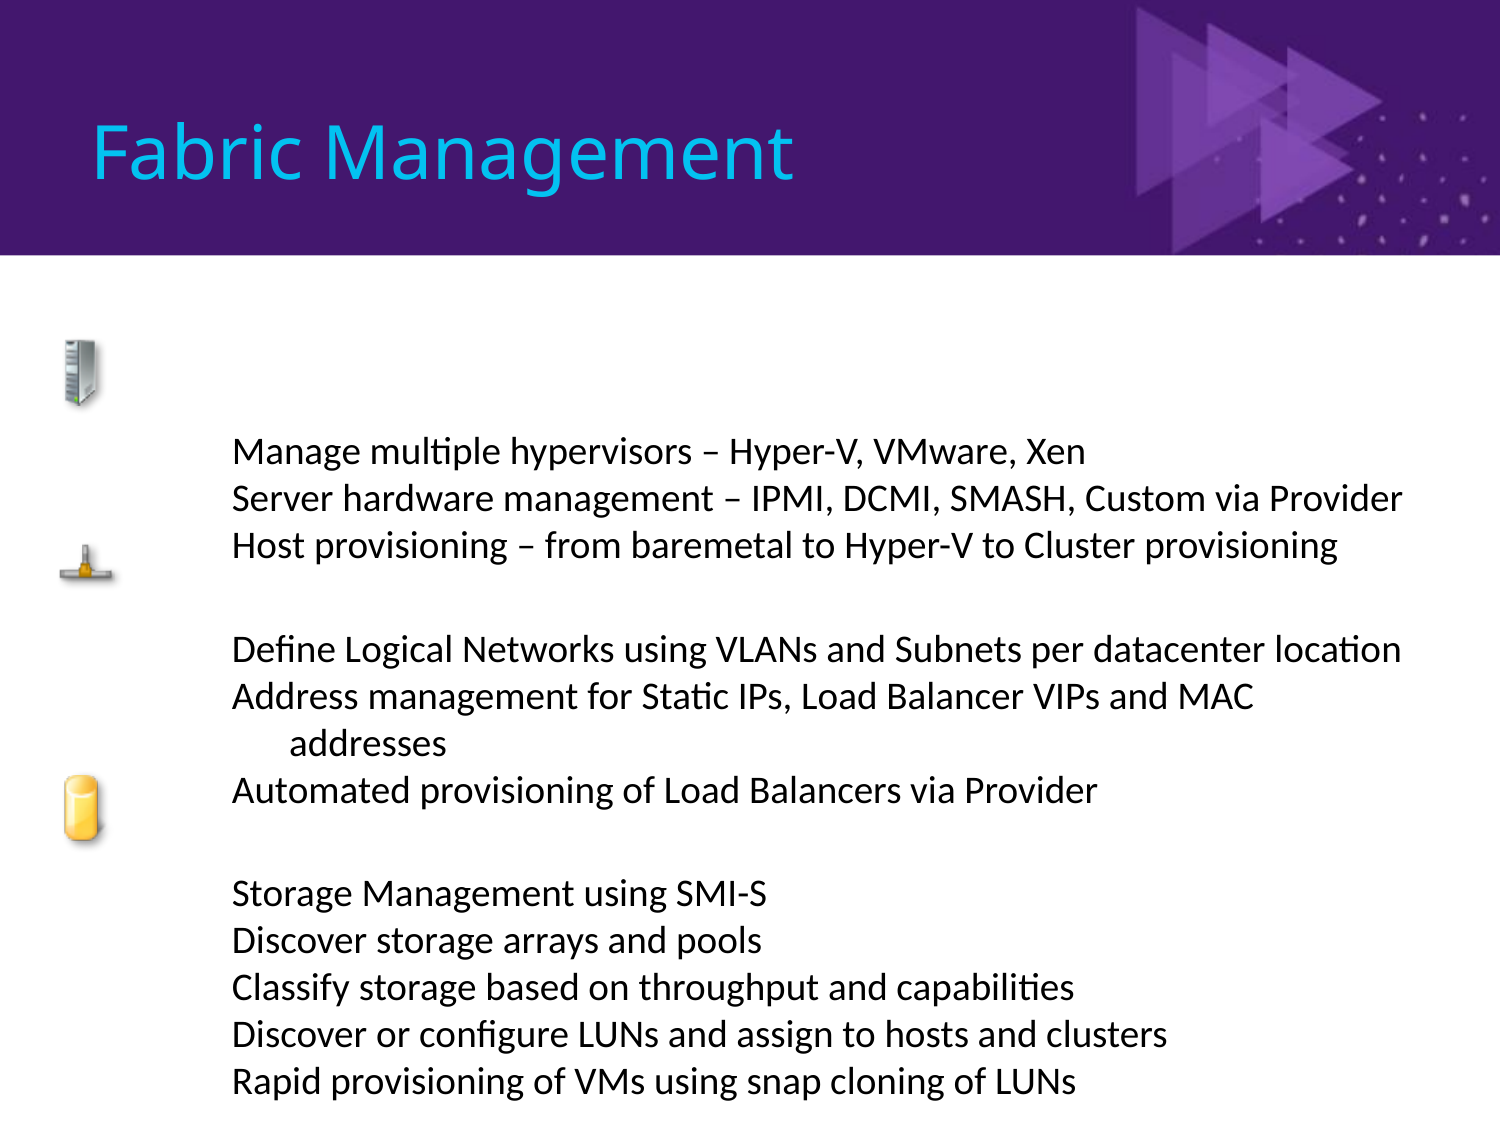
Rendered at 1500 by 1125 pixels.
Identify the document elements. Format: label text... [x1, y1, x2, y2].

picture [0, 0, 1500, 255]
list Physical Server Manage multiple hypervisors – Hyper-V, VMware, Xen Server hardware management – IPMI, DCMI, SMASH, Custom via Provider Host provisioning – from baremetal to Hyper-V to Cluster provisioning Network Define Logical Networks using VLANs and Subnets per datacenter location Address management for Static IPs, Load Balancer VIPs and MAC addresses Automated provisioning of Load Balancers via Provider Storage Storage Management using SMI-S Discover storage arrays and pools Classify storage based on throughput and capabilities Discover or configure LUNs and assign to hosts and clusters Rapid provisioning of VMs using snap cloning of LUNs [63, 361, 1436, 1114]
title Fabric Management [75, 56, 1425, 244]
picture [57, 774, 109, 843]
picture [54, 337, 106, 406]
picture [57, 533, 115, 610]
